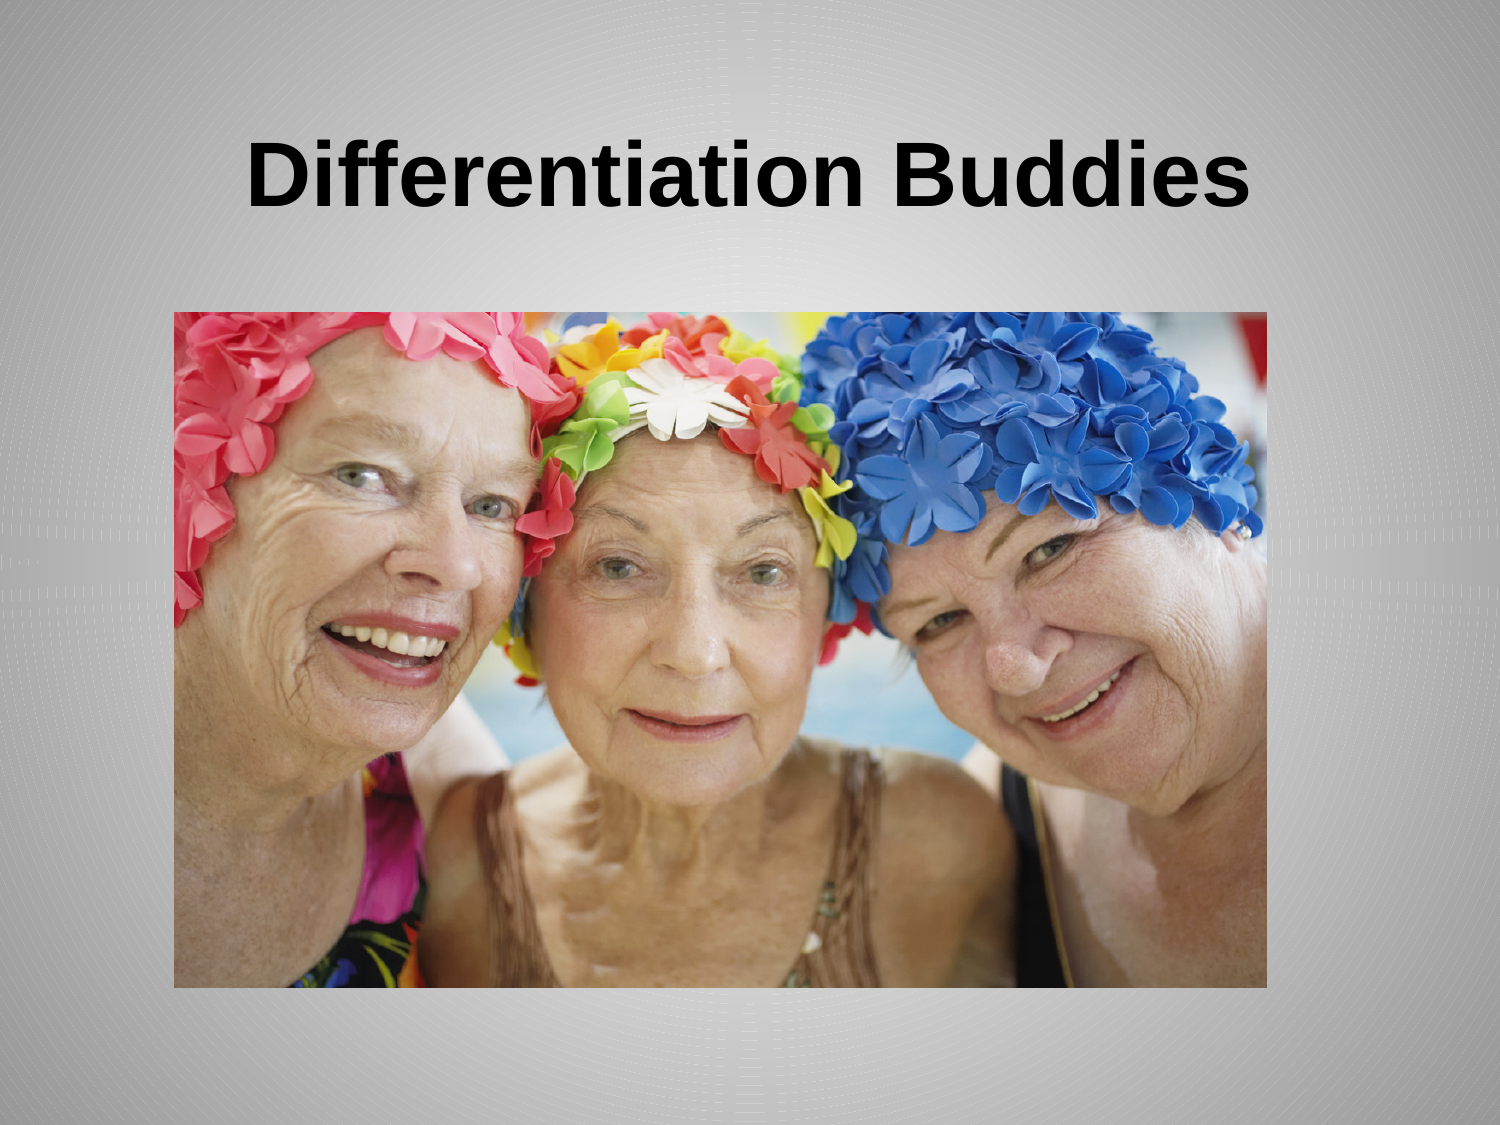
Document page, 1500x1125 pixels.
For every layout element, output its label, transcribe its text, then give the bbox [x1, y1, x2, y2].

picture [174, 312, 1267, 988]
title Differentiation Buddies [74, 44, 1426, 233]
